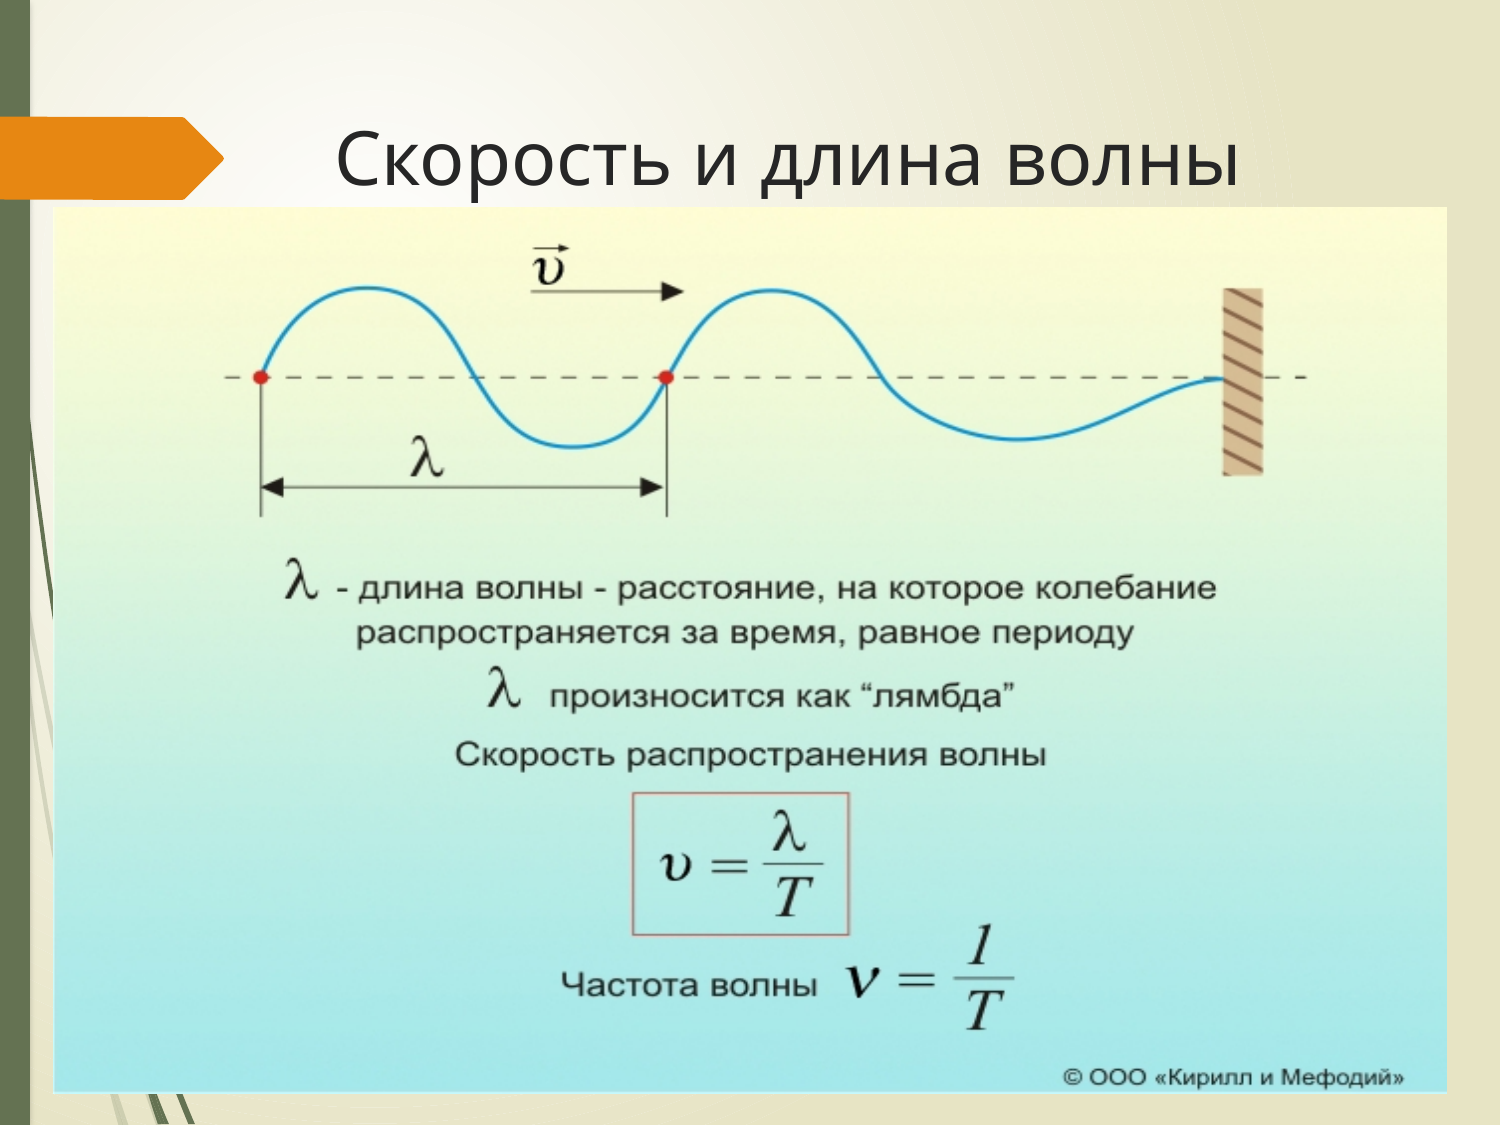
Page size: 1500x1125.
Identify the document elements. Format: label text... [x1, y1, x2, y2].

title Скорость и длина волны [319, 102, 1400, 207]
picture [52, 207, 1448, 1094]
